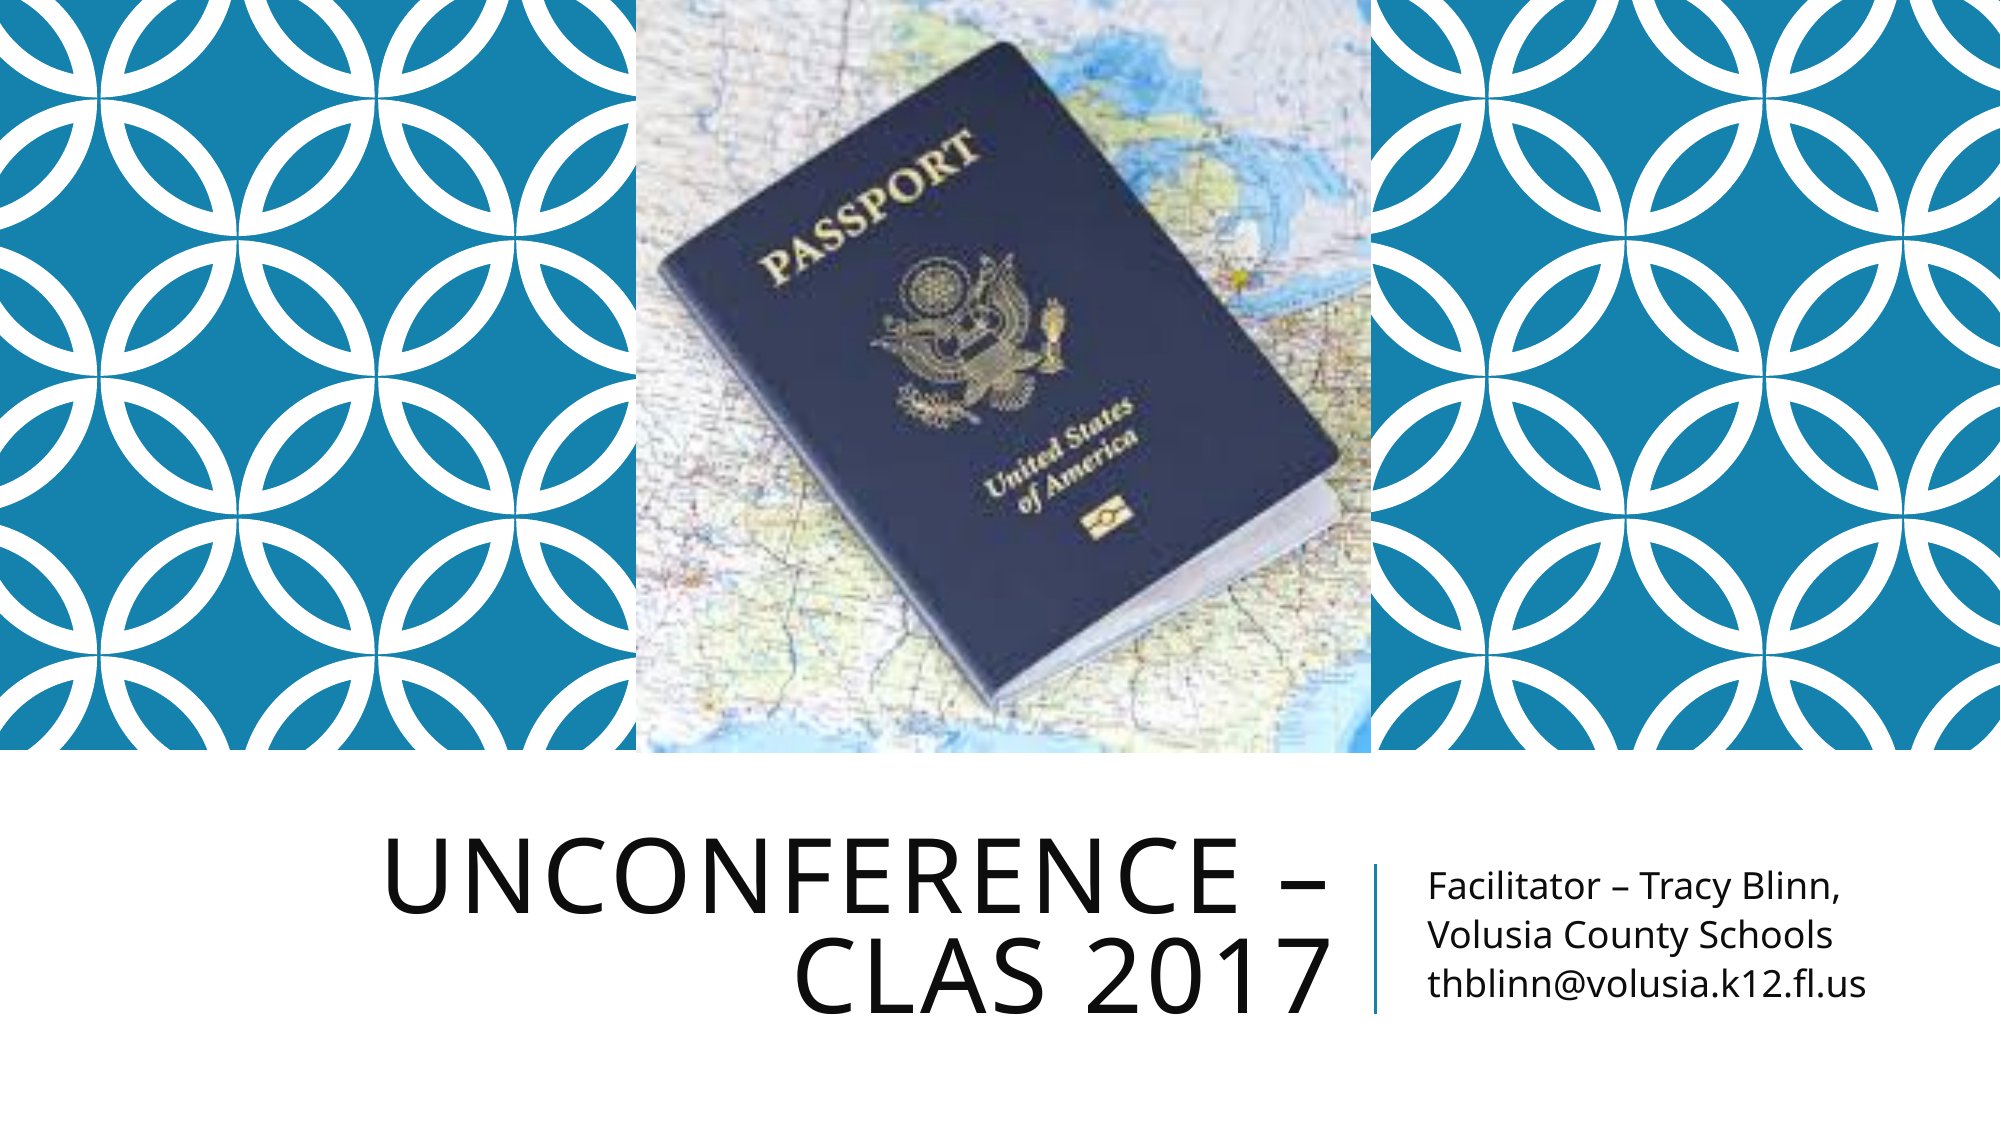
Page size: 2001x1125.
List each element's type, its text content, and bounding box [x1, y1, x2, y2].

picture [636, 0, 1371, 753]
subtitle Facilitator – Tracy Blinn, Volusia County Schools thblinn@volusia.k12.fl.us [1412, 813, 1938, 1054]
title Unconference – CLAS 2017 [75, 813, 1350, 1054]
